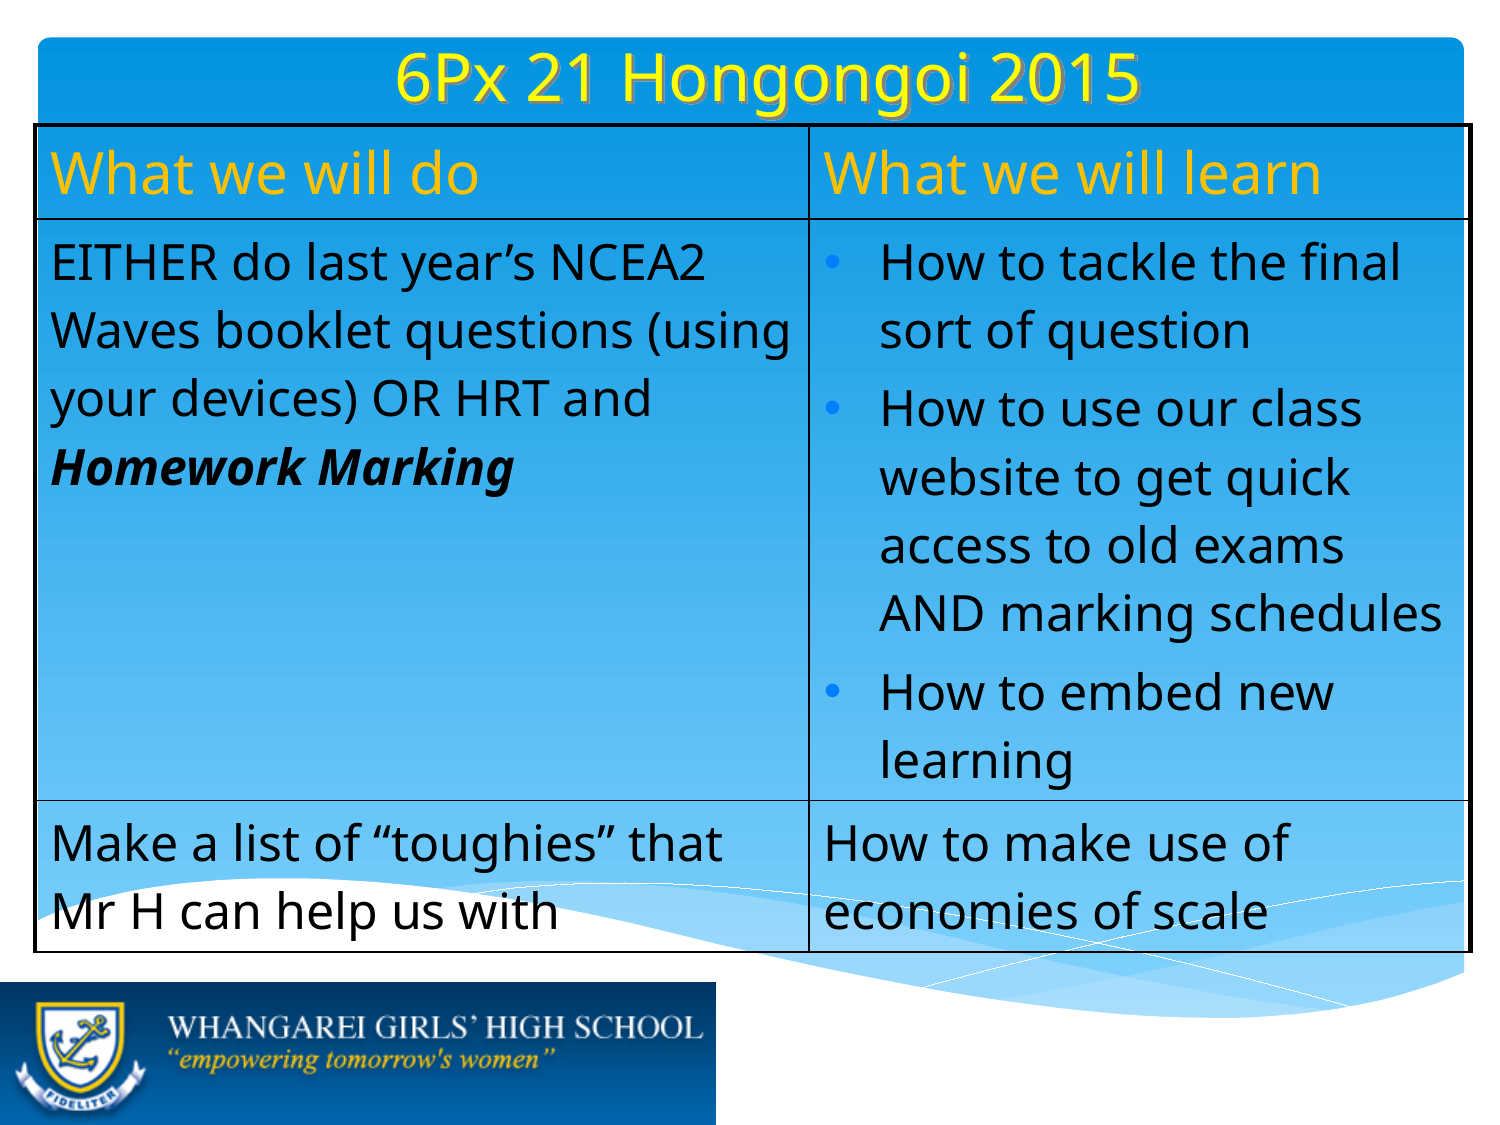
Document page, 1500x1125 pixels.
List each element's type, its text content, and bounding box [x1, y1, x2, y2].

text_box 6Px 21 Hongongoi 2015 [162, 24, 1375, 123]
table_header What we will learn [810, 127, 1468, 218]
table_cell EITHER do last year’s NCEA2 Waves booklet questions (using your devices) OR HRT and Homework Marking [37, 220, 808, 800]
table_header What we will do [37, 127, 808, 218]
table_cell Make a list of “toughies” that Mr H can help us with [37, 801, 808, 951]
picture [0, 982, 716, 1125]
table_cell How to tackle the final sort of question How to use our class website to get quick access to old exams AND marking schedules How to embed new learning [810, 220, 1468, 800]
table_cell How to make use of economies of scale [810, 801, 1468, 951]
